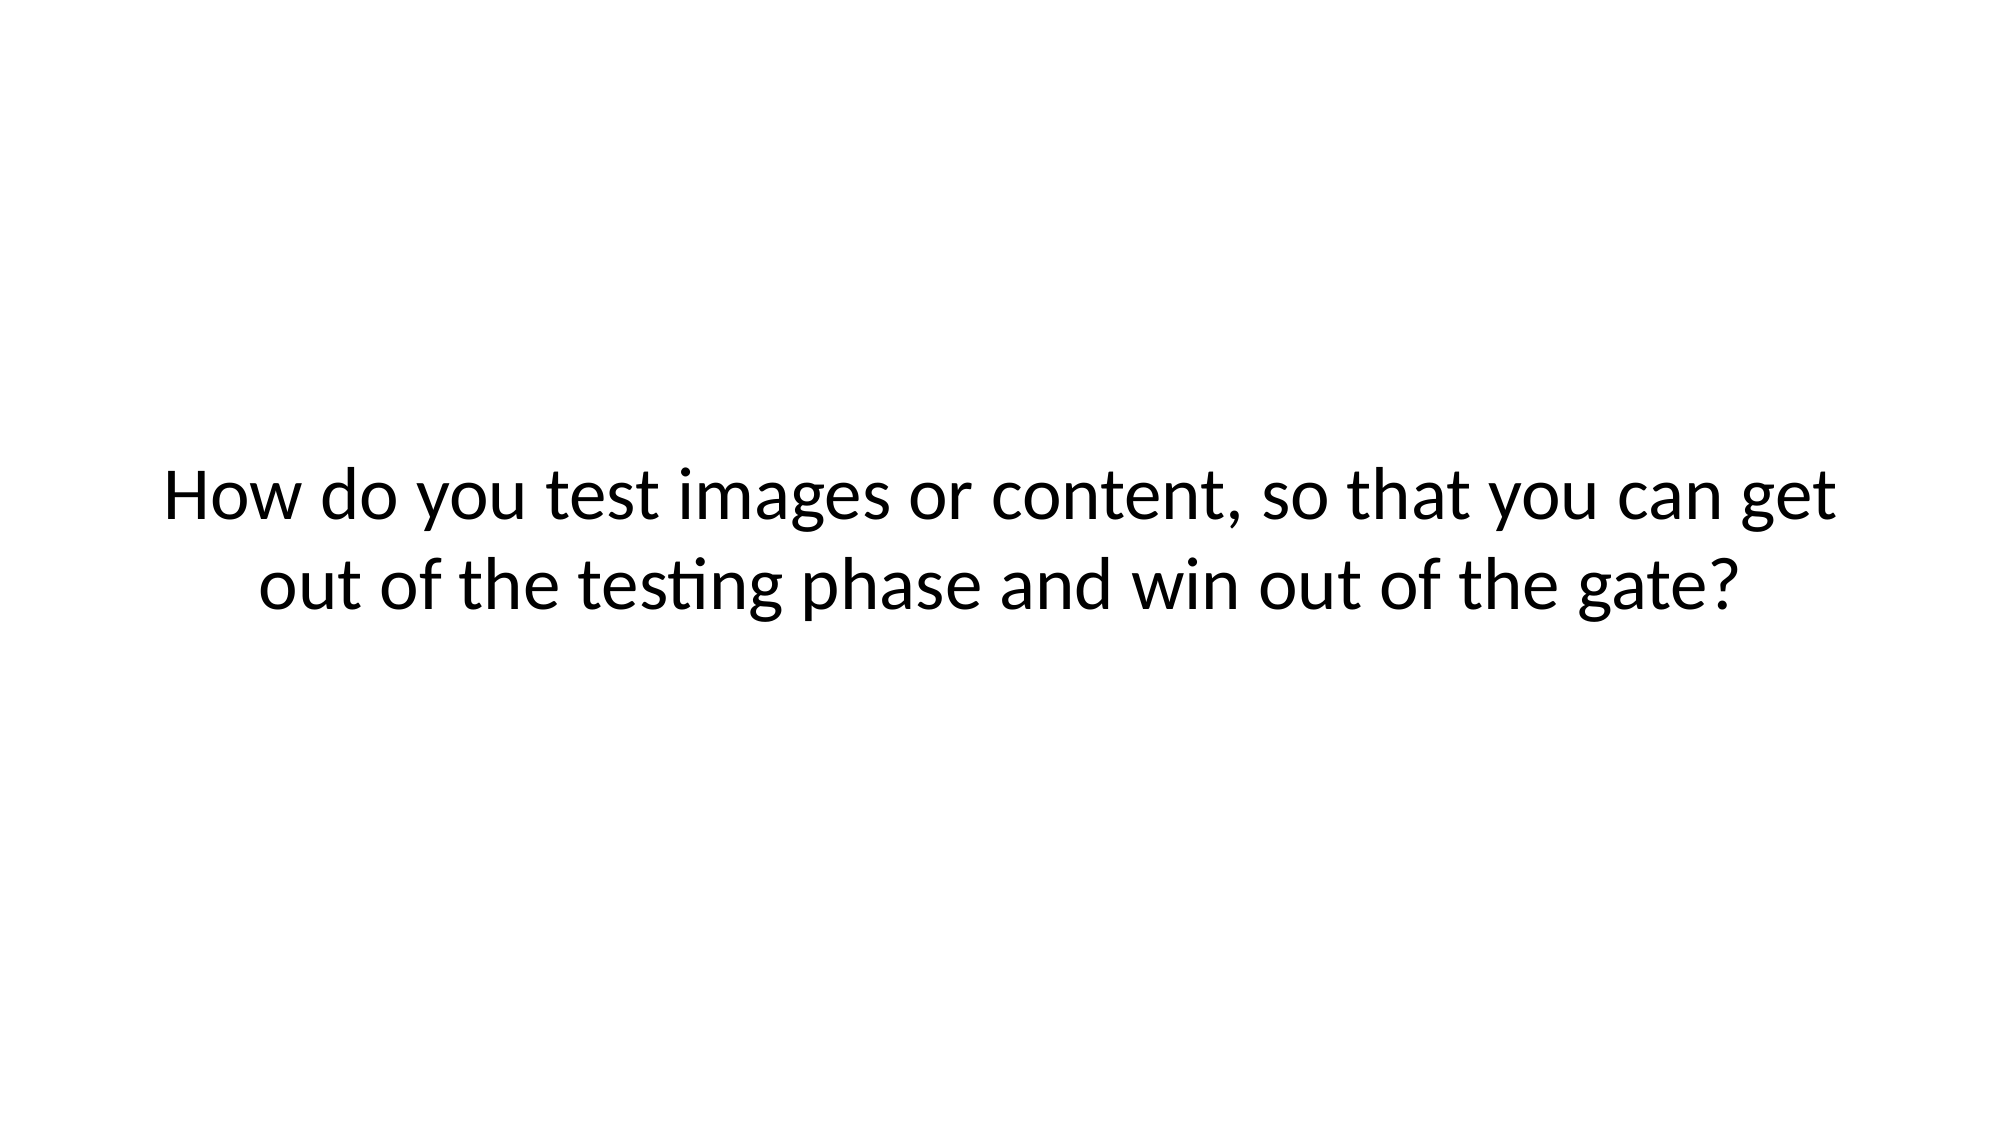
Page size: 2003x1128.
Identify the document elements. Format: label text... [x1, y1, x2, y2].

title How do you test images or content, so that you can get out of the testing phase and win out of the gate? [149, 287, 1853, 782]
